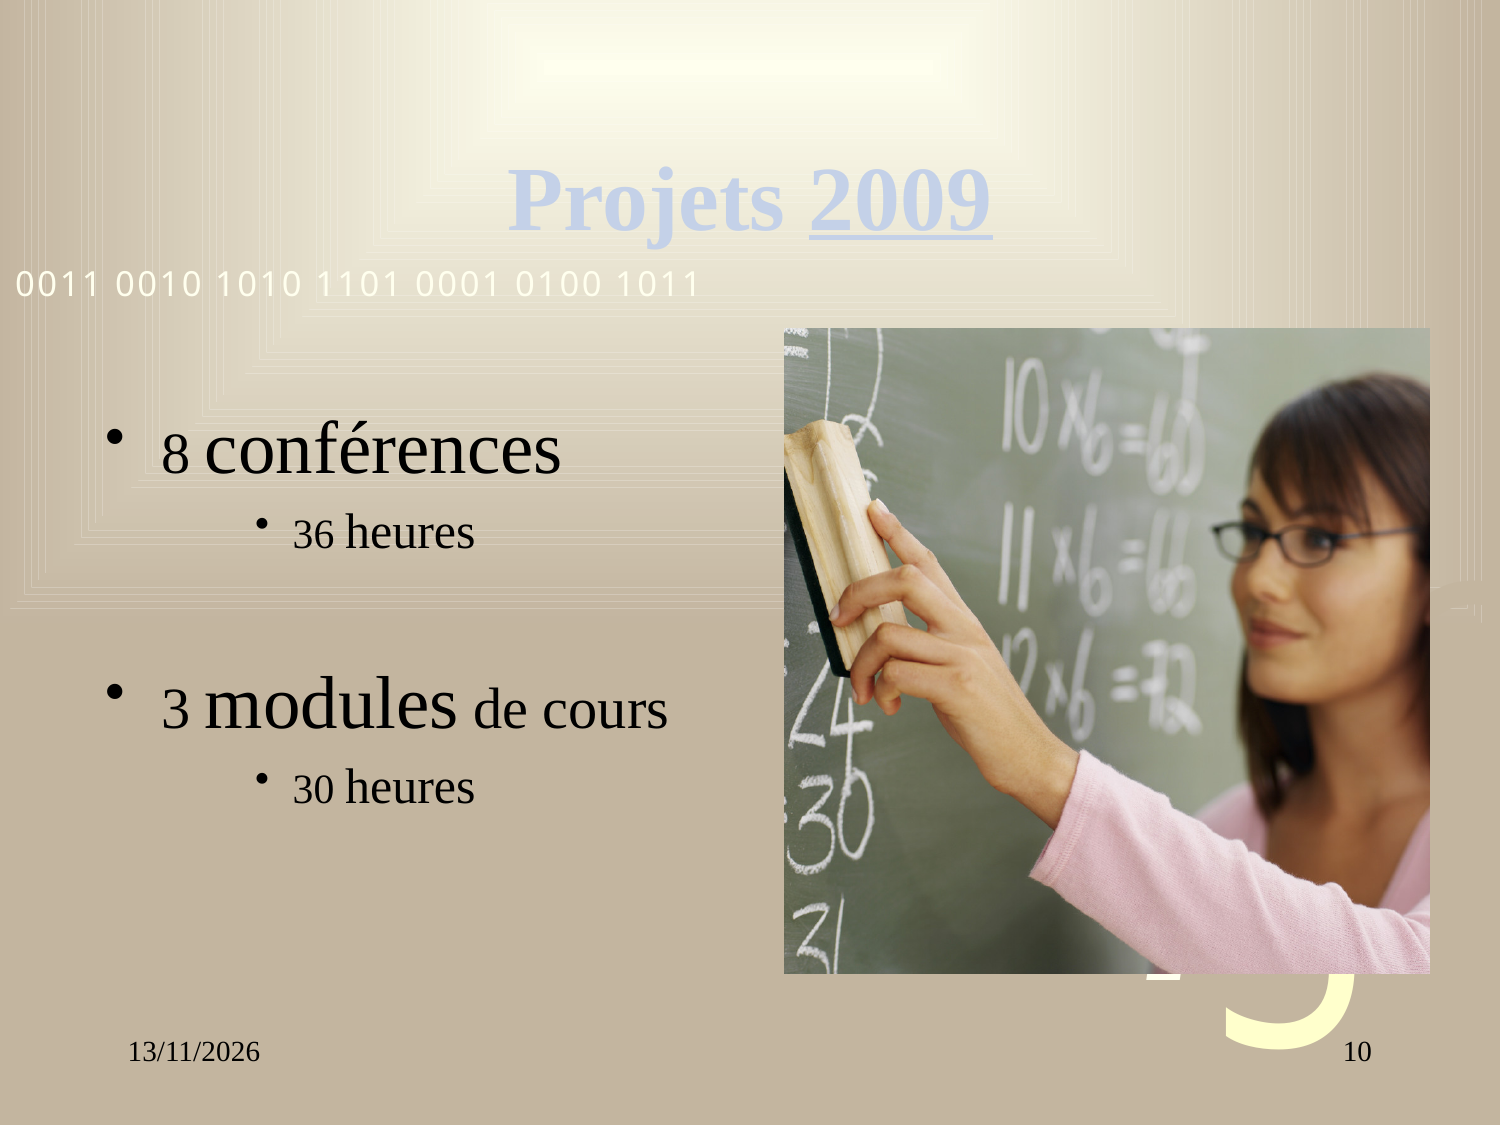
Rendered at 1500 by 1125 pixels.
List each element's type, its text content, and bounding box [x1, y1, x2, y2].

picture [784, 327, 1430, 974]
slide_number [111, 1024, 426, 1101]
list 8 conférences 36 heures 3 modules de cours 30 heures [89, 391, 716, 829]
title Projets 2009 [112, 99, 1388, 288]
slide_number 10 [1074, 1024, 1388, 1101]
